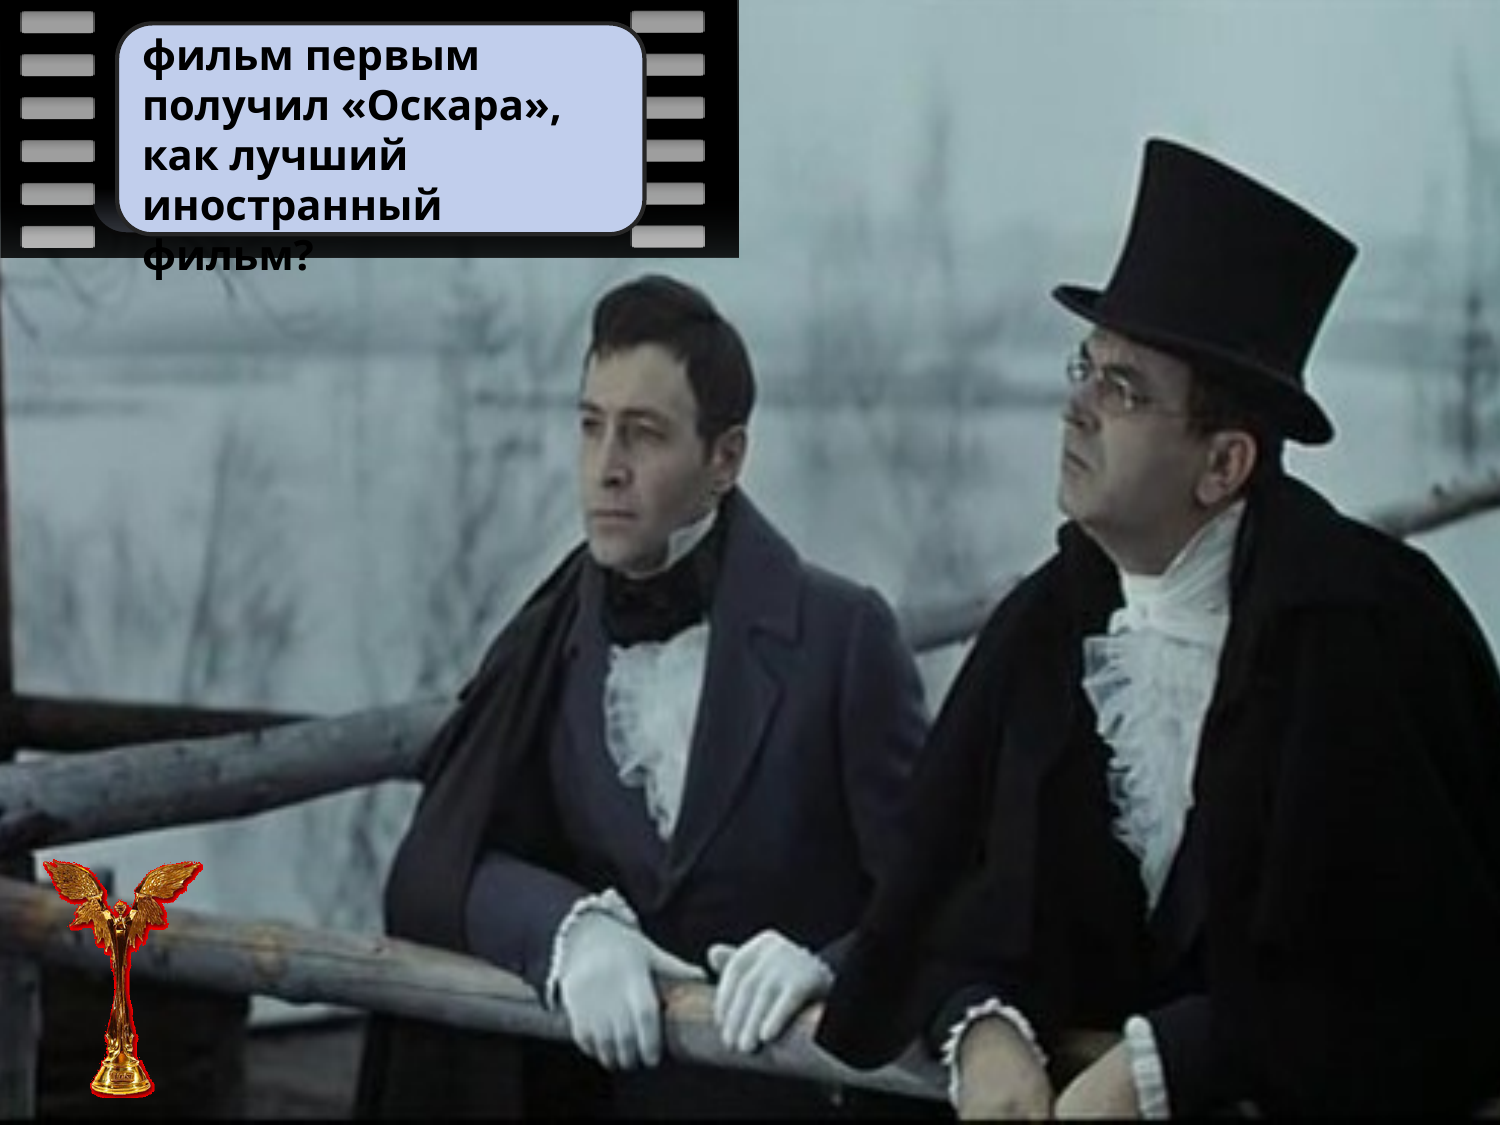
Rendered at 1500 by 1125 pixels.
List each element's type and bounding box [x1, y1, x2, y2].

picture [0, 0, 1500, 1125]
text_box [0, 0, 739, 258]
